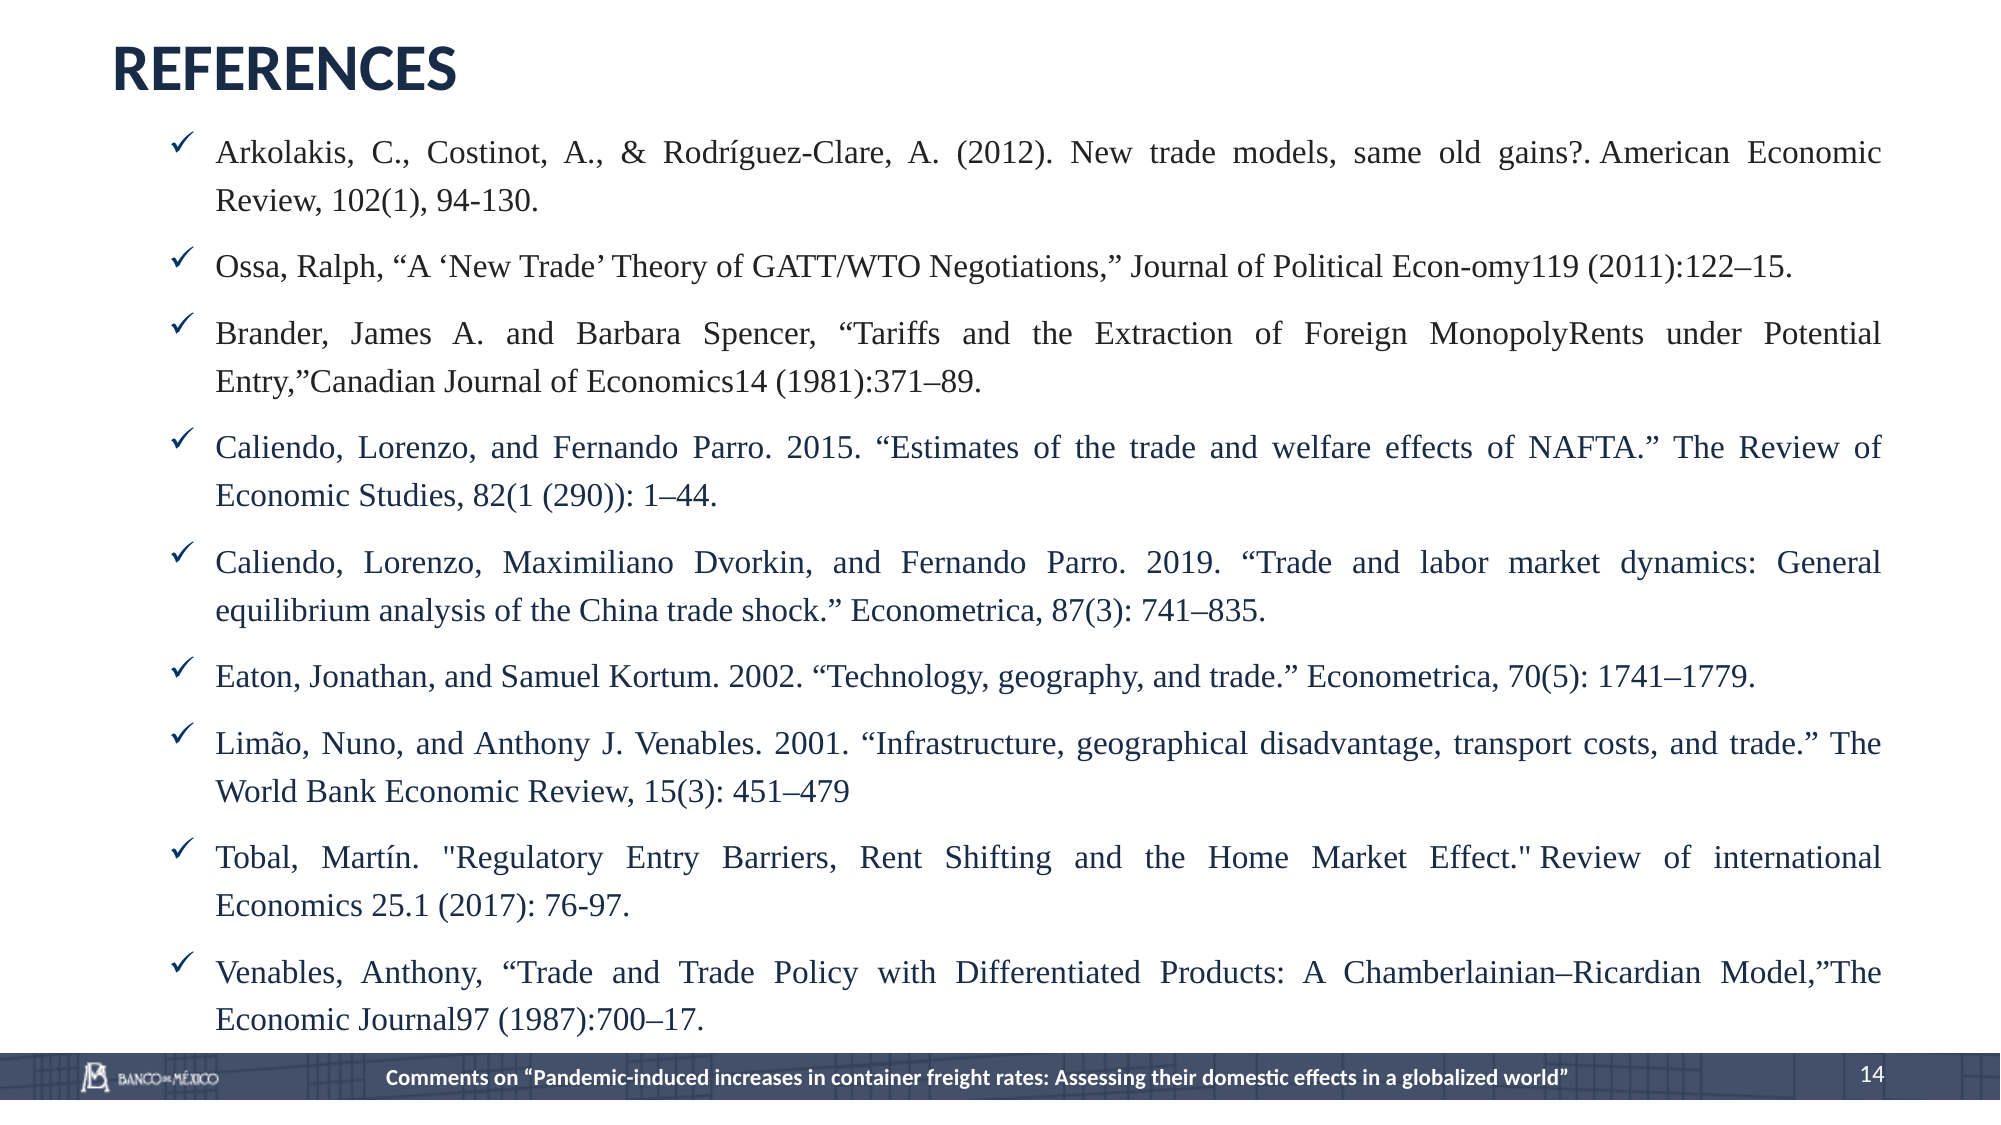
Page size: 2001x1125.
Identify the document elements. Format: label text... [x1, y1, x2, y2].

picture [0, 1053, 241, 1100]
picture [1900, 1053, 2000, 1100]
slide_number 14 [1433, 1047, 1900, 1103]
list Arkolakis, C., Costinot, A., & Rodríguez-Clare, A. (2012). New trade models, same old gains?. American Economic Review, 102(1), 94-130. Ossa, Ralph, “A ‘New Trade’ Theory of GATT/WTO Negotiations,” Journal of Political Econ-omy119 (2011):122–15. Brander, James A. and Barbara Spencer, “Tariffs and the Extraction of Foreign MonopolyRents under Potential Entry,”Canadian Journal of Economics14 (1981):371–89. Caliendo, Lorenzo, and Fernando Parro. 2015. “Estimates of the trade and welfare effects of NAFTA.” The Review of Economic Studies, 82(1 (290)): 1–44. Caliendo, Lorenzo, Maximiliano Dvorkin, and Fernando Parro. 2019. “Trade and labor market dynamics: General equilibrium analysis of the China trade shock.” Econometrica, 87(3): 741–835. Eaton, Jonathan, and Samuel Kortum. 2002. “Technology, geography, and trade.” Econometrica, 70(5): 1741–1779. Limão, Nuno, and Anthony J. Venables. 2001. “Infrastructure, geographical disadvantage, transport costs, and trade.” The World Bank Economic Review, 15(3): 451–479 Tobal, Martín. "Regulatory Entry Barriers, Rent Shifting and the Home Market Effect." Review of international Economics 25.1 (2017): 76-97. Venables, Anthony, “Trade and Trade Policy with Differentiated Products: A Chamberlainian–Ricardian Model,”The Economic Journal97 (1987):700–17. [99, 114, 1900, 1047]
footer Comments on “Pandemic-induced increases in container freight rates: Assessing their domestic effects in a globalized world” [241, 1047, 1716, 1107]
title REFERENCES [97, 4, 1898, 123]
